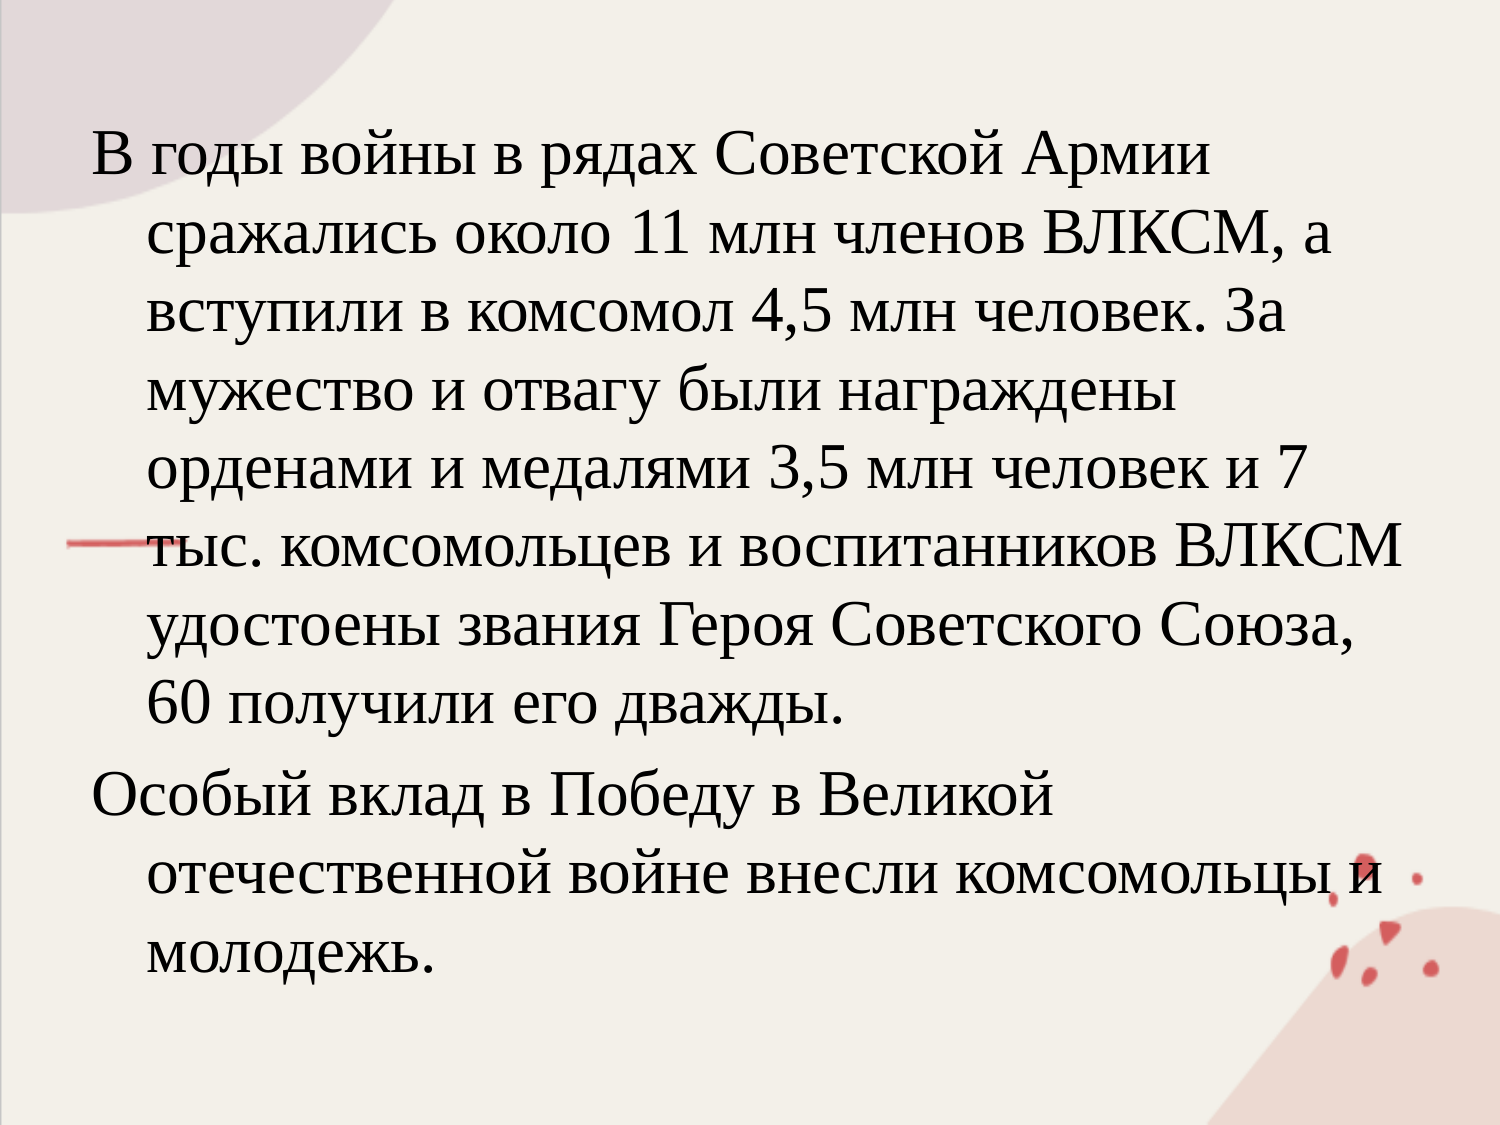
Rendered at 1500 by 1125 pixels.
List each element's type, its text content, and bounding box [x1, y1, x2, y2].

picture [0, 0, 1500, 1125]
list В годы войны в рядах Советской Армии сражались около 11 млн членов ВЛКСМ, а вступили в комсомол 4,5 млн человек. За мужество и отвагу были награждены орденами и медалями 3,5 млн человек и 7 тыс. комсомольцев и воспитанников ВЛКСМ удостоены звания Героя Советского Союза, 60 получили его дважды. Особый вклад в Победу в Великой отечественной войне внесли комсомольцы и молодежь. [76, 101, 1427, 1005]
